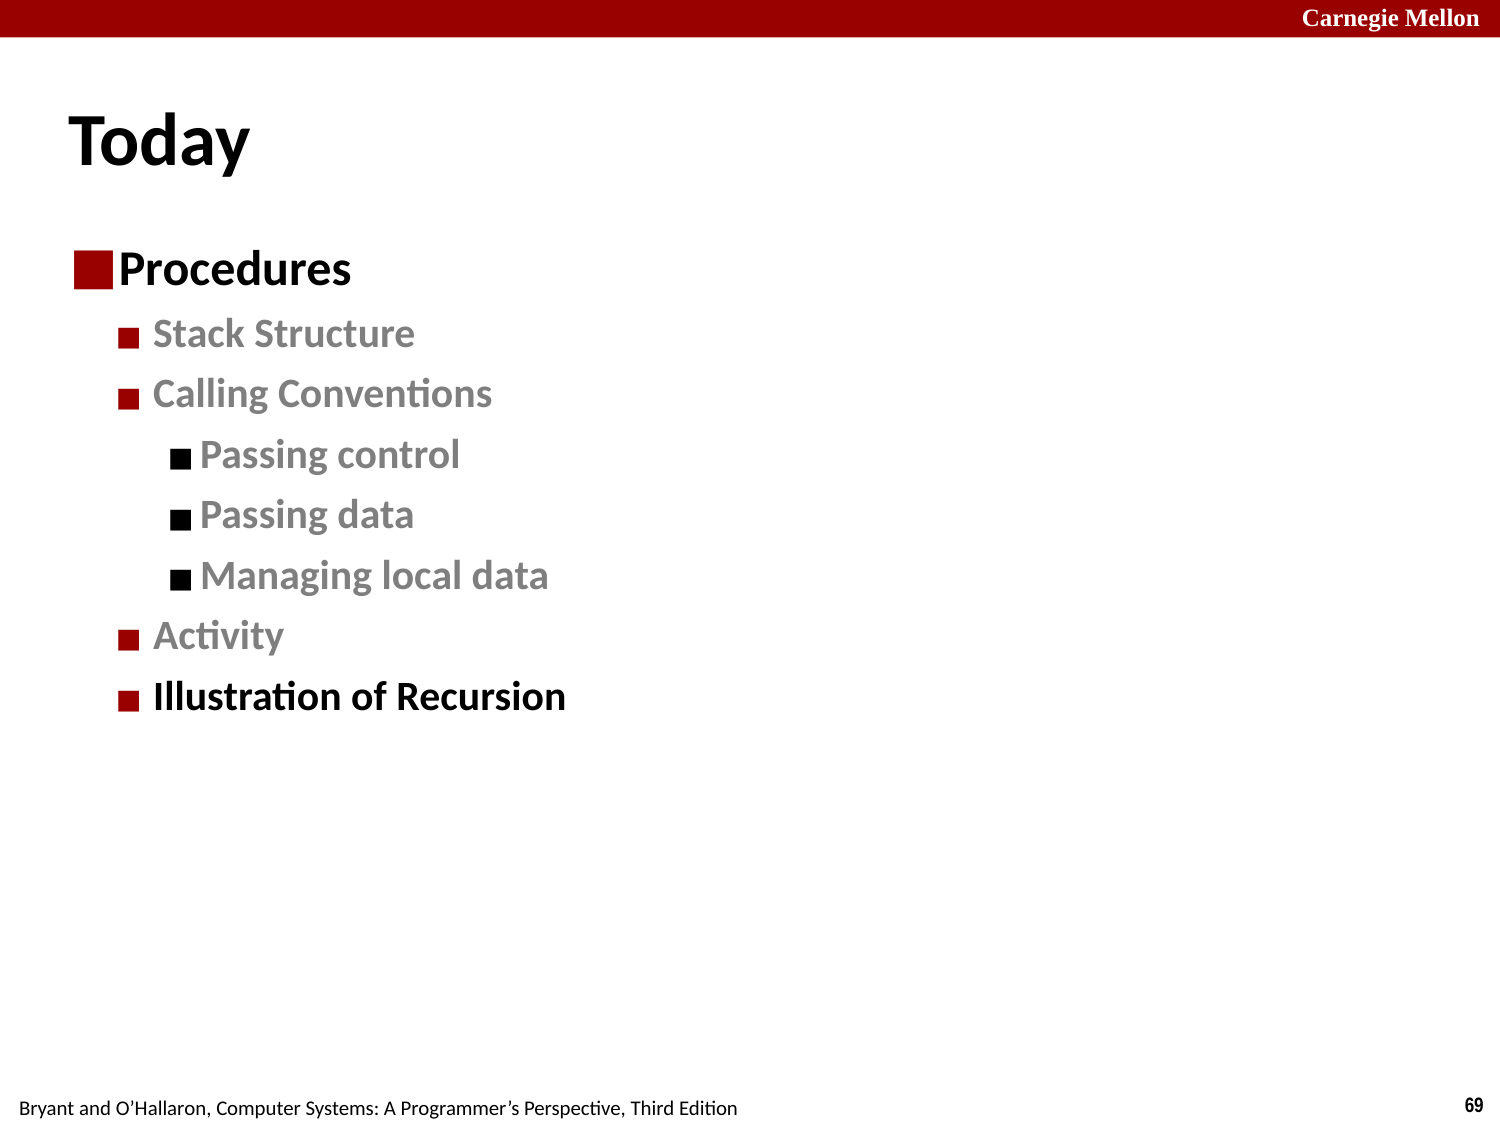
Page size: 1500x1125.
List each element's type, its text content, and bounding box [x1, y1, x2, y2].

title Today [62, 41, 1438, 229]
list Procedures Stack Structure Calling Conventions Passing control Passing data Managing local data Activity Illustration of Recursion [62, 229, 1438, 1121]
